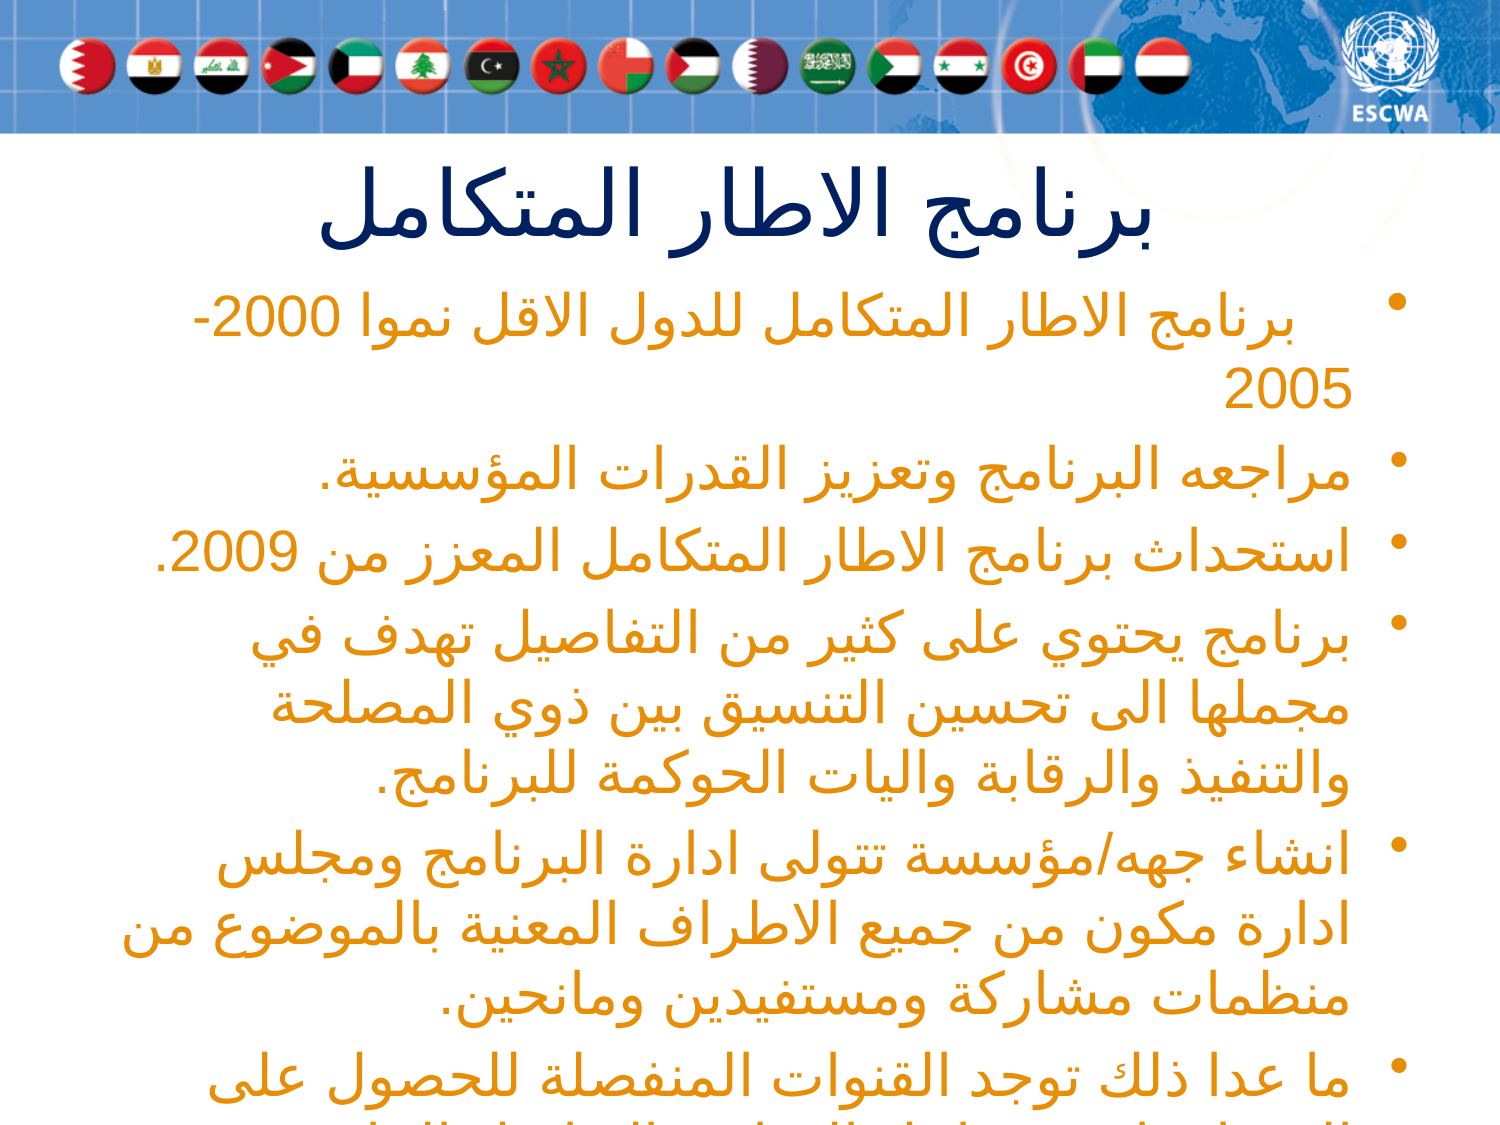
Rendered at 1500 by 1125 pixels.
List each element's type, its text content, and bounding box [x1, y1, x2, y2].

title برنامج الاطار المتكامل [75, 137, 1425, 250]
picture [0, 0, 1500, 1125]
list برنامج الاطار المتكامل للدول الاقل نموا 2000-2005 مراجعه البرنامج وتعزيز القدرات المؤسسية. استحداث برنامج الاطار المتكامل المعزز من 2009. برنامج يحتوي على كثير من التفاصيل تهدف في مجملها الى تحسين التنسيق بين ذوي المصلحة والتنفيذ والرقابة واليات الحوكمة للبرنامج. انشاء جهه/مؤسسة تتولى ادارة البرنامج ومجلس ادارة مكون من جميع الاطراف المعنية بالموضوع من منظمات مشاركة ومستفيدين ومانحين. ما عدا ذلك توجد القنوات المنفصلة للحصول على المساعدات من اجل التجارة بالتواصل الثنائي مع المانحين والمنظمات الدولية. [75, 262, 1425, 1063]
